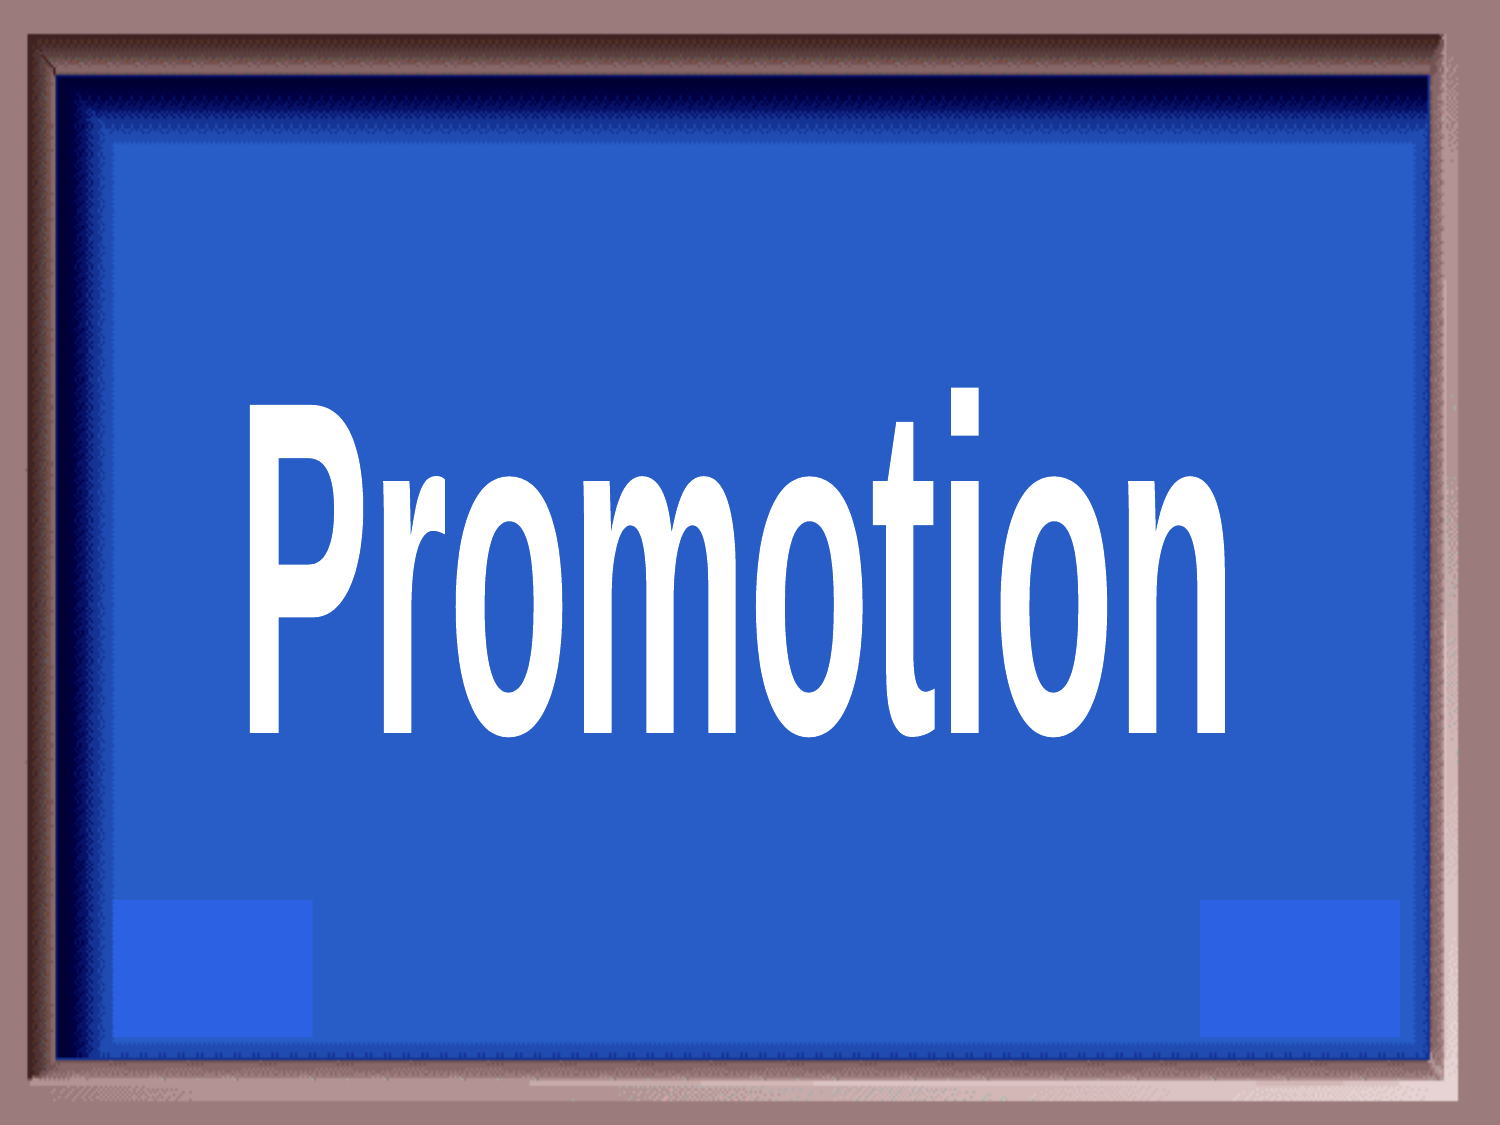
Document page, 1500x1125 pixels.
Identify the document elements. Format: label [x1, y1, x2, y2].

picture [0, 0, 1500, 1125]
text_box [112, 899, 313, 1038]
text_box [1200, 899, 1401, 1038]
